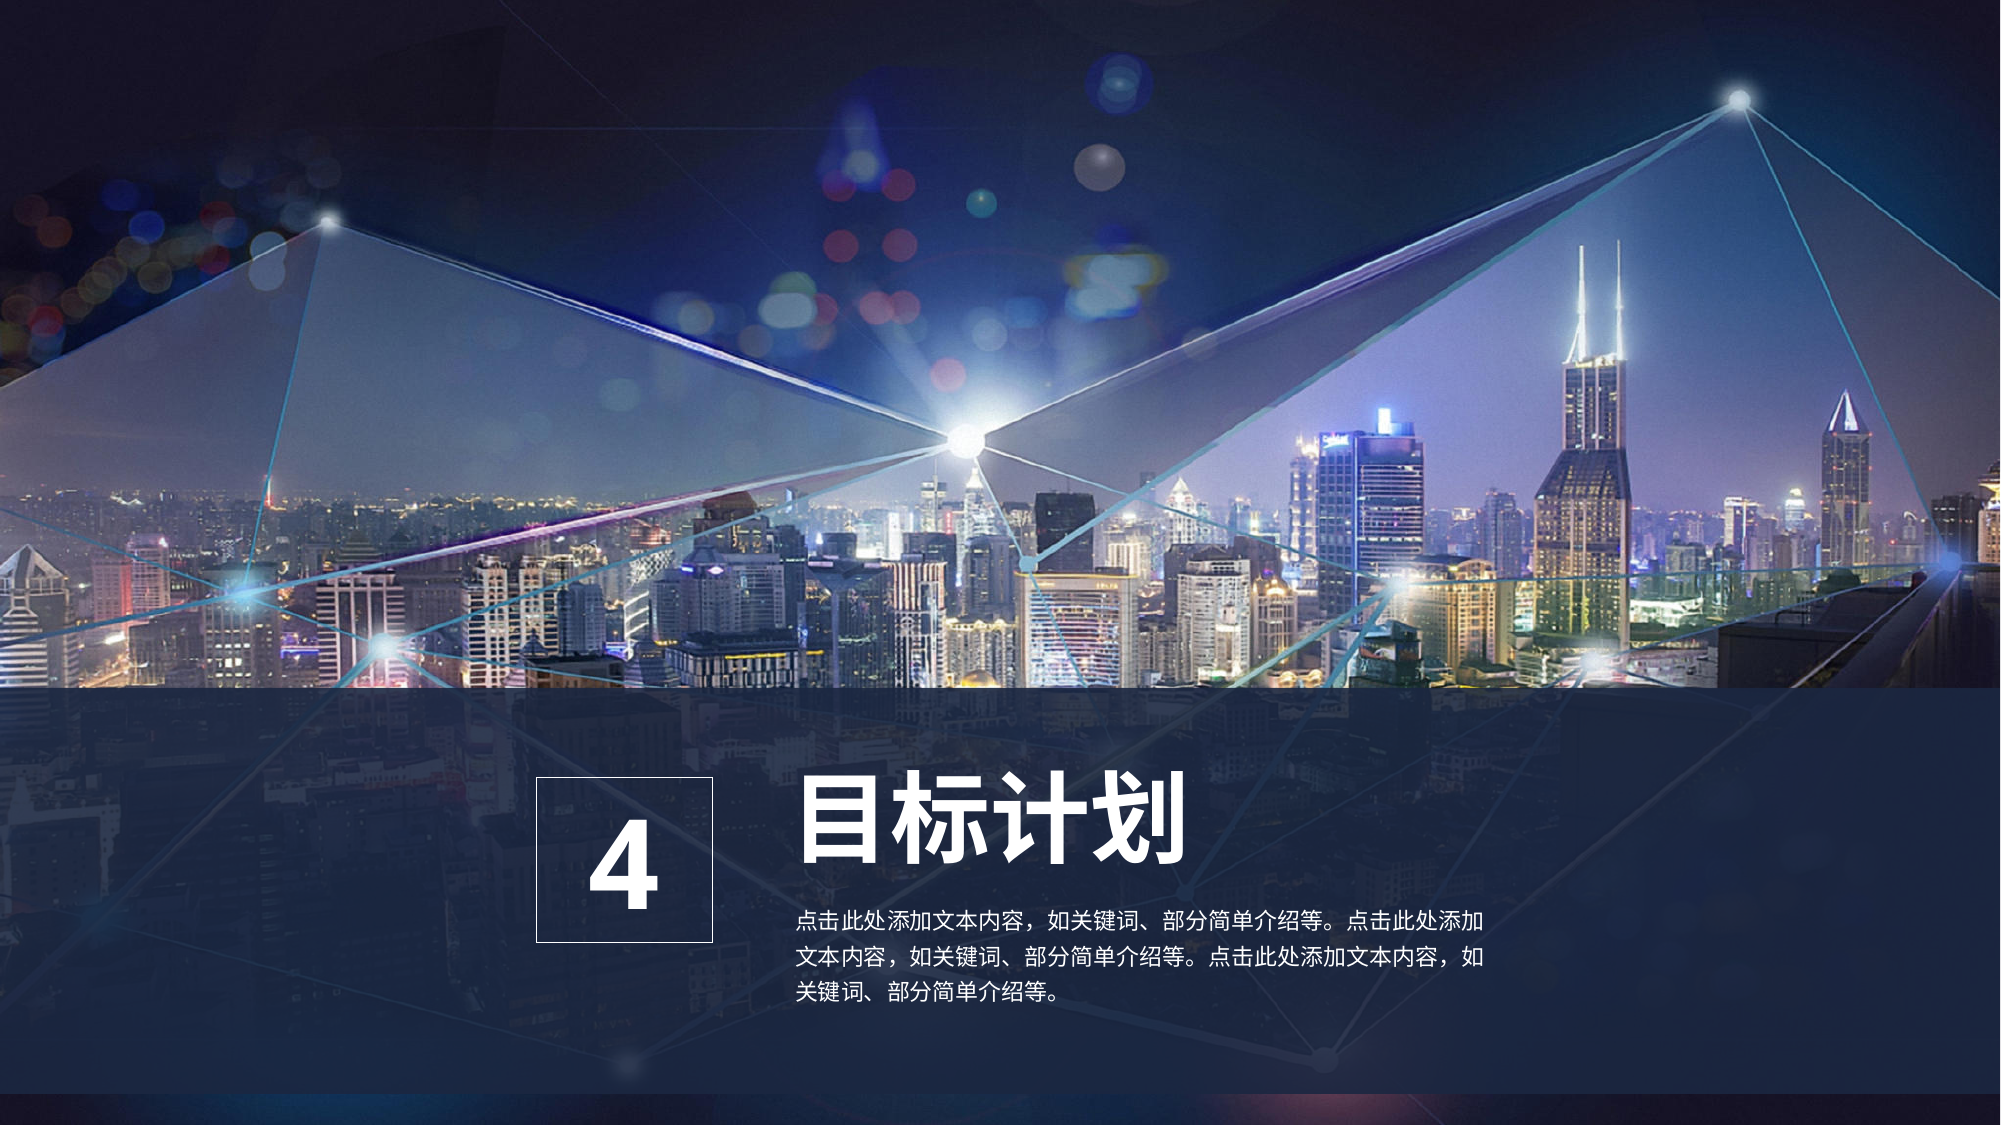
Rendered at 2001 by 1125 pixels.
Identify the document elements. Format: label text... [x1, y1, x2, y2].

text_box [0, 687, 2000, 1095]
picture [0, 0, 2001, 1125]
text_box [773, 748, 1501, 1015]
text_box 4 [536, 777, 713, 943]
